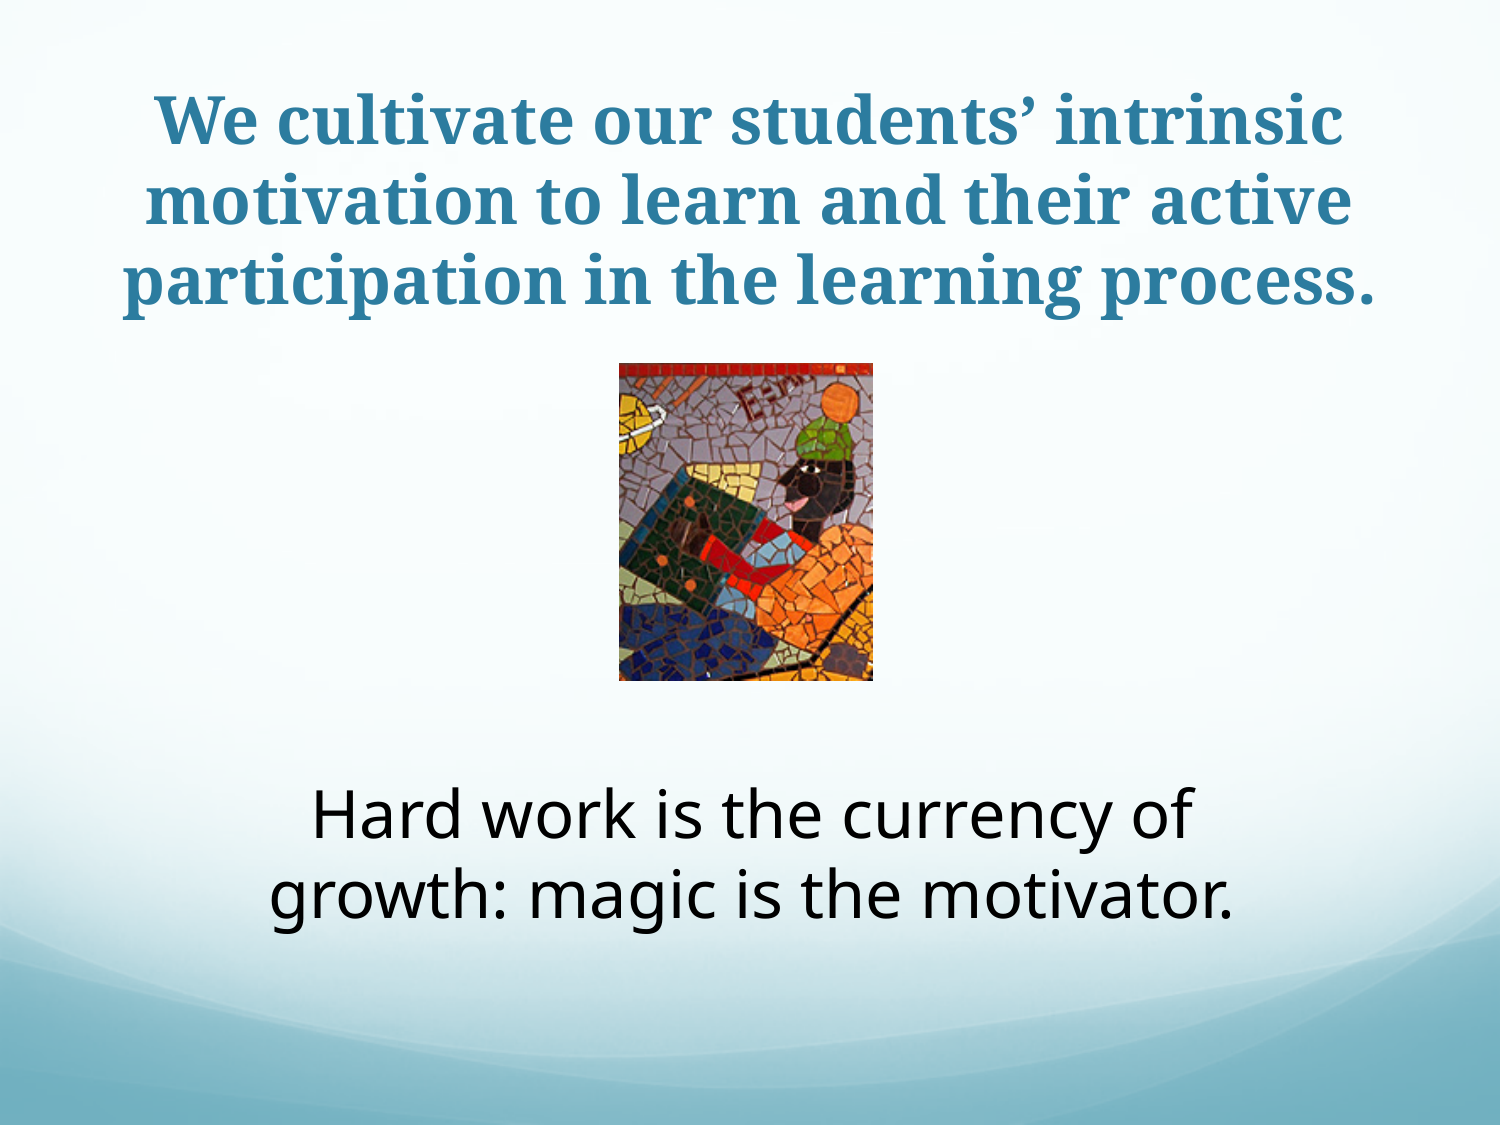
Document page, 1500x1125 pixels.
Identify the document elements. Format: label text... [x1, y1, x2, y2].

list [336, 362, 1155, 681]
text_box Hard work is the currency of growth: magic is the motivator. [178, 764, 1327, 940]
title We cultivate our students’ intrinsic motivation to learn and their active participation in the learning process. [75, 60, 1425, 405]
